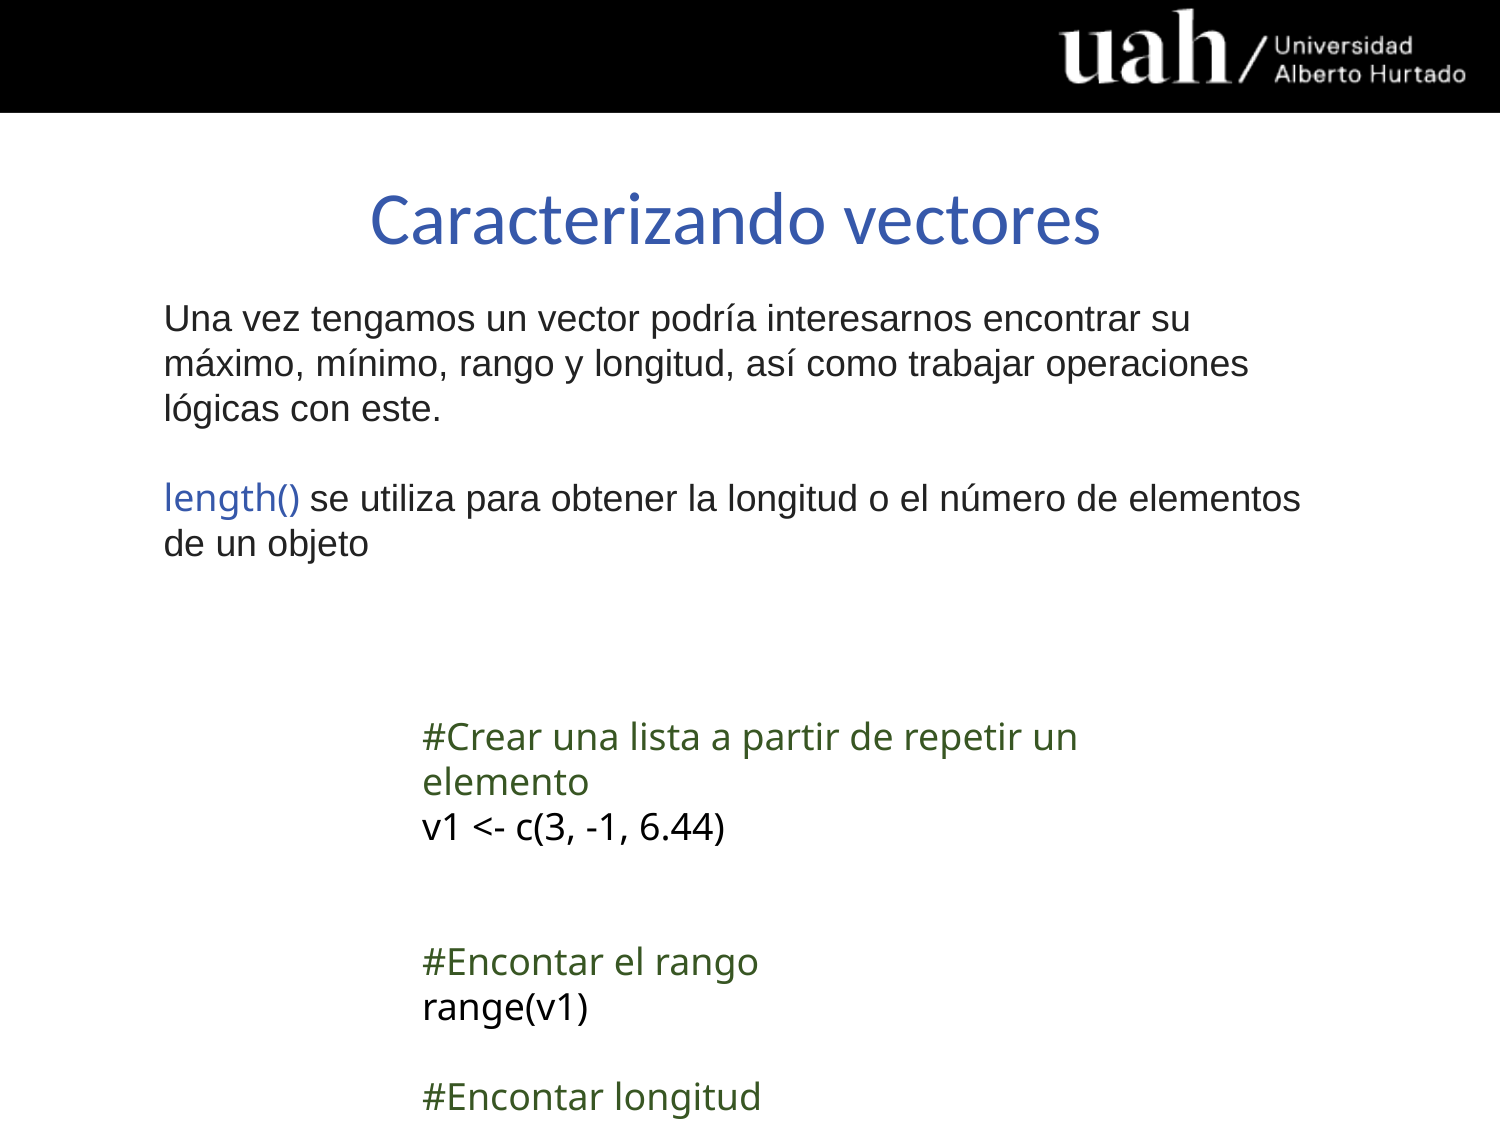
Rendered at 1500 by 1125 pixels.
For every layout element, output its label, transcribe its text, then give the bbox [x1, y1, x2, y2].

text_box #Crear una lista a partir de repetir un elemento v1 <- c(3, -1, 6.44) #Encontar el rango range(v1) #Encontar longitud length(v1) [407, 705, 1179, 1125]
text_box [0, 0, 1500, 114]
text_box Caracterizando vectores [347, 162, 1125, 267]
picture [1057, 0, 1468, 94]
text_box Una vez tengamos un vector podría interesarnos encontrar su máximo, mínimo, rango y longitud, así como trabajar operaciones lógicas con este. length() se utiliza para obtener la longitud o el número de elementos de un objeto [148, 286, 1352, 572]
